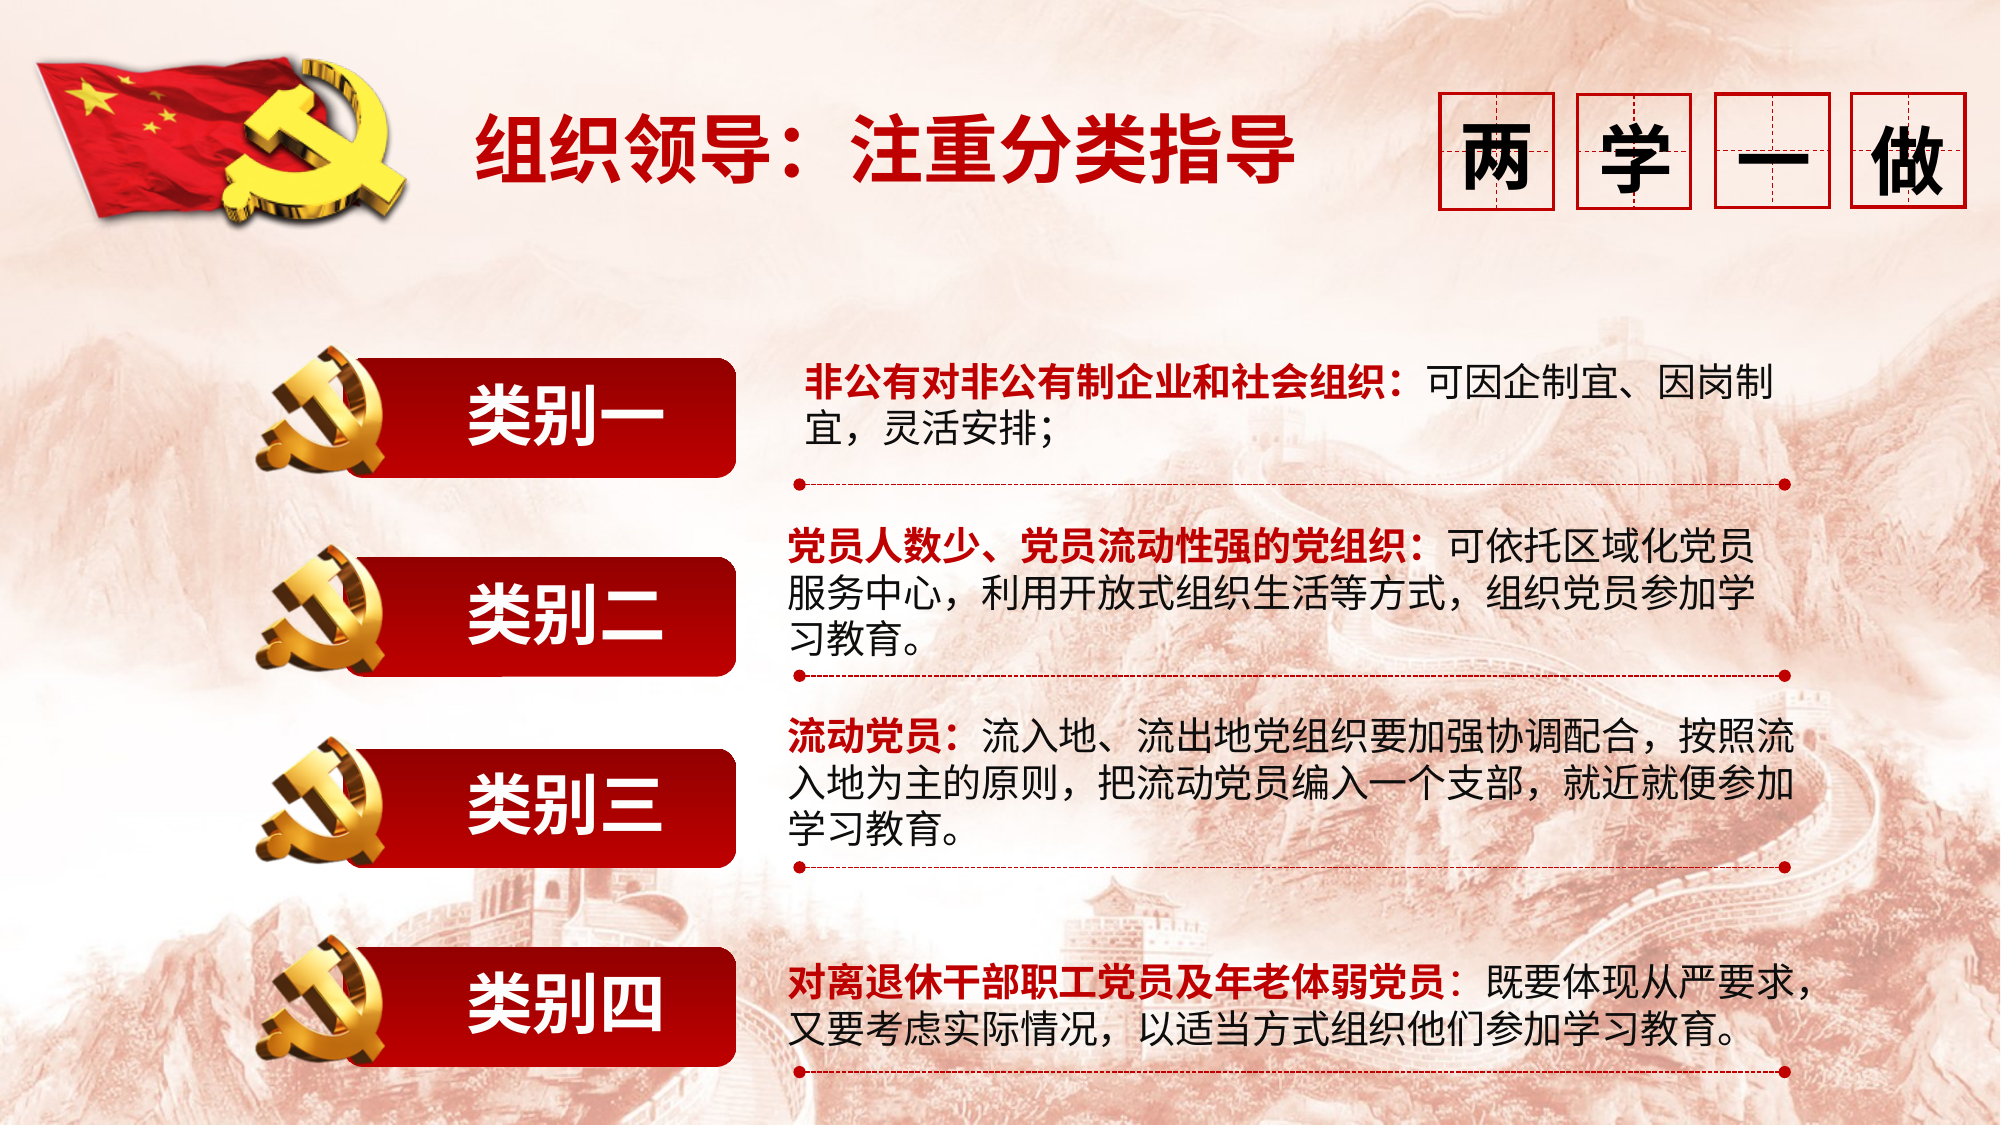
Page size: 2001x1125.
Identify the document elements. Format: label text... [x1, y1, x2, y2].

text_box [397, 747, 738, 870]
text_box [397, 946, 738, 1069]
text_box [397, 555, 738, 678]
text_box [397, 357, 738, 480]
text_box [29, 49, 414, 235]
text_box 流动党员：流入地、流出地党组织要加强协调配合，按照流 入地为主的原则，把流动党员编入一个支部，就近就便参加 学习教育。 [772, 704, 1852, 860]
text_box 类别一 [451, 366, 682, 462]
text_box 类别四 [451, 954, 682, 1050]
text_box 党员人数少、党员流动性强的党组织：可依托区域化党员 服务中心，利用开放式组织生活等方式，组织党员参加学 习教育。 [772, 514, 1785, 669]
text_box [1440, 93, 1554, 210]
text_box 类别二 [451, 565, 682, 661]
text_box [1851, 93, 1966, 208]
picture [0, 0, 2001, 1125]
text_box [1577, 94, 1691, 209]
text_box 非公有对非公有制企业和社会组织：可因企制宜、因岗制 宜，灵活安排； [790, 350, 1807, 458]
text_box 对离退休干部职工党员及年老体弱党员：既要体现从严要求， 又要考虑实际情况，以适当方式组织他们参加学习教育。 [772, 950, 1855, 1059]
text_box 组织领导：注重分类指导 [458, 94, 1335, 199]
text_box 类别三 [451, 755, 682, 851]
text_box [1715, 93, 1830, 208]
